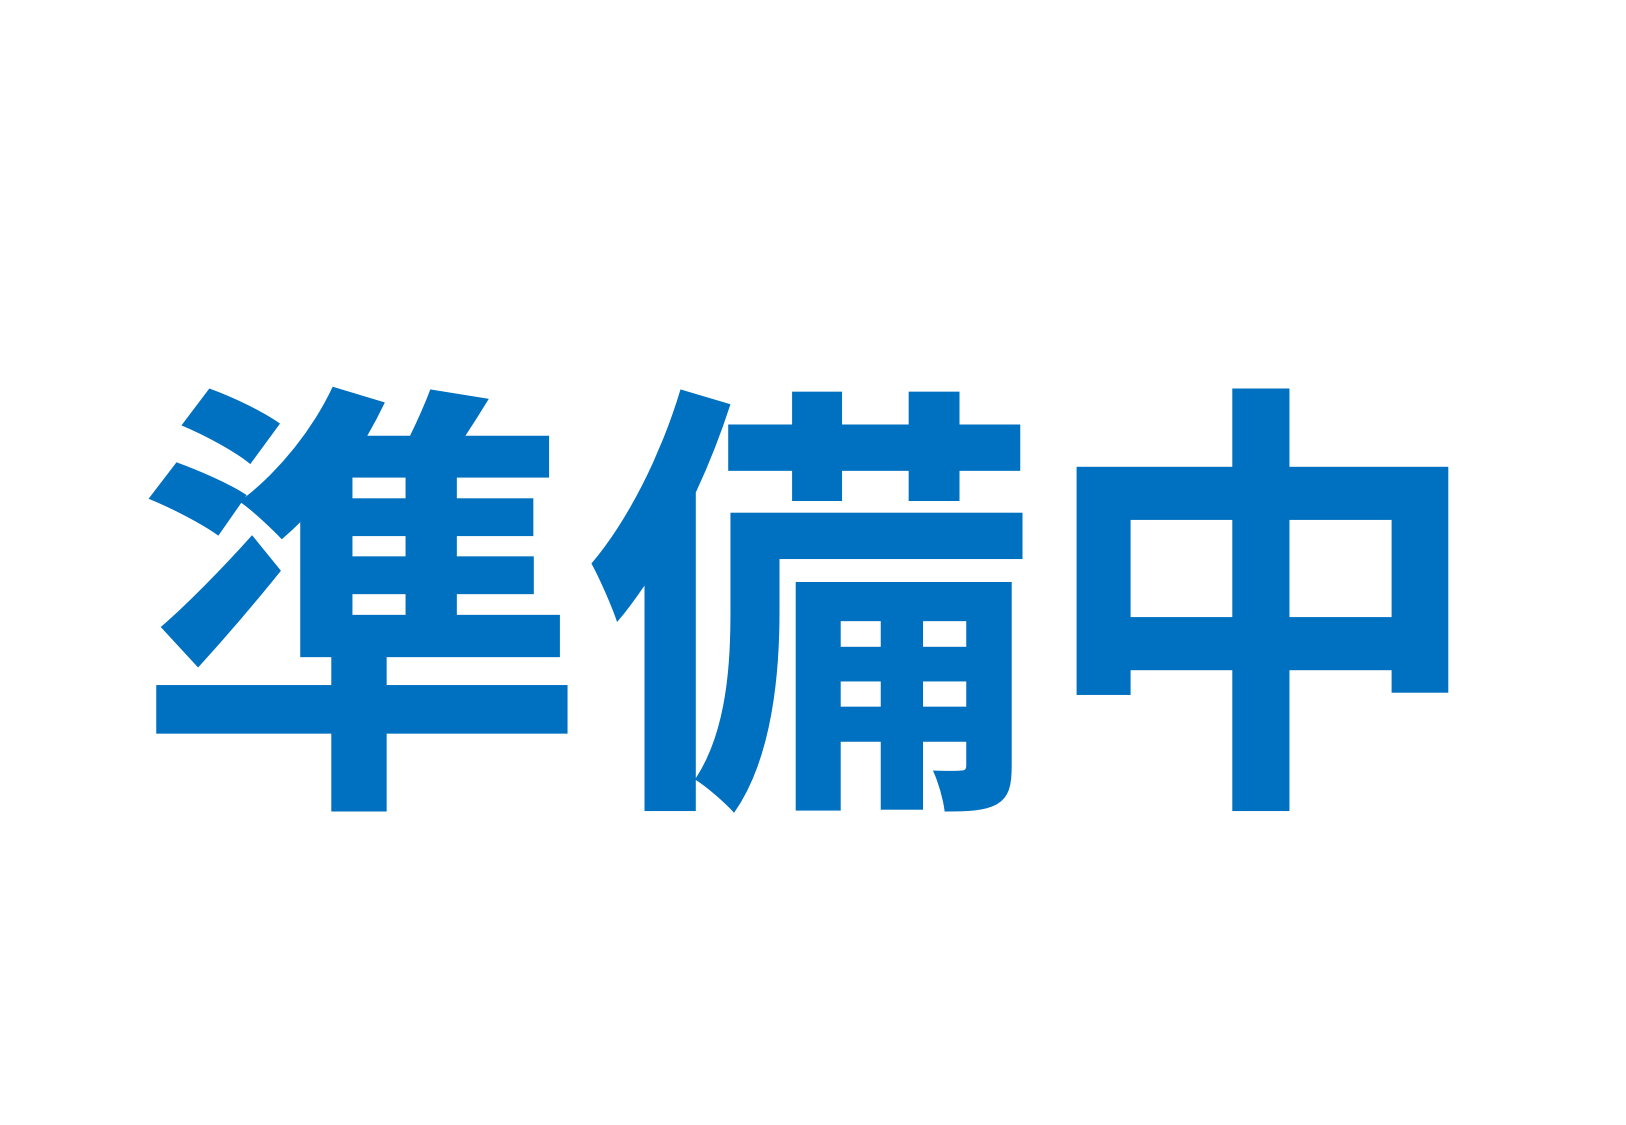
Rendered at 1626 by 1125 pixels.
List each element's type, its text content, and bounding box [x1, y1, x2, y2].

text_box 準備中 [0, 314, 1625, 870]
